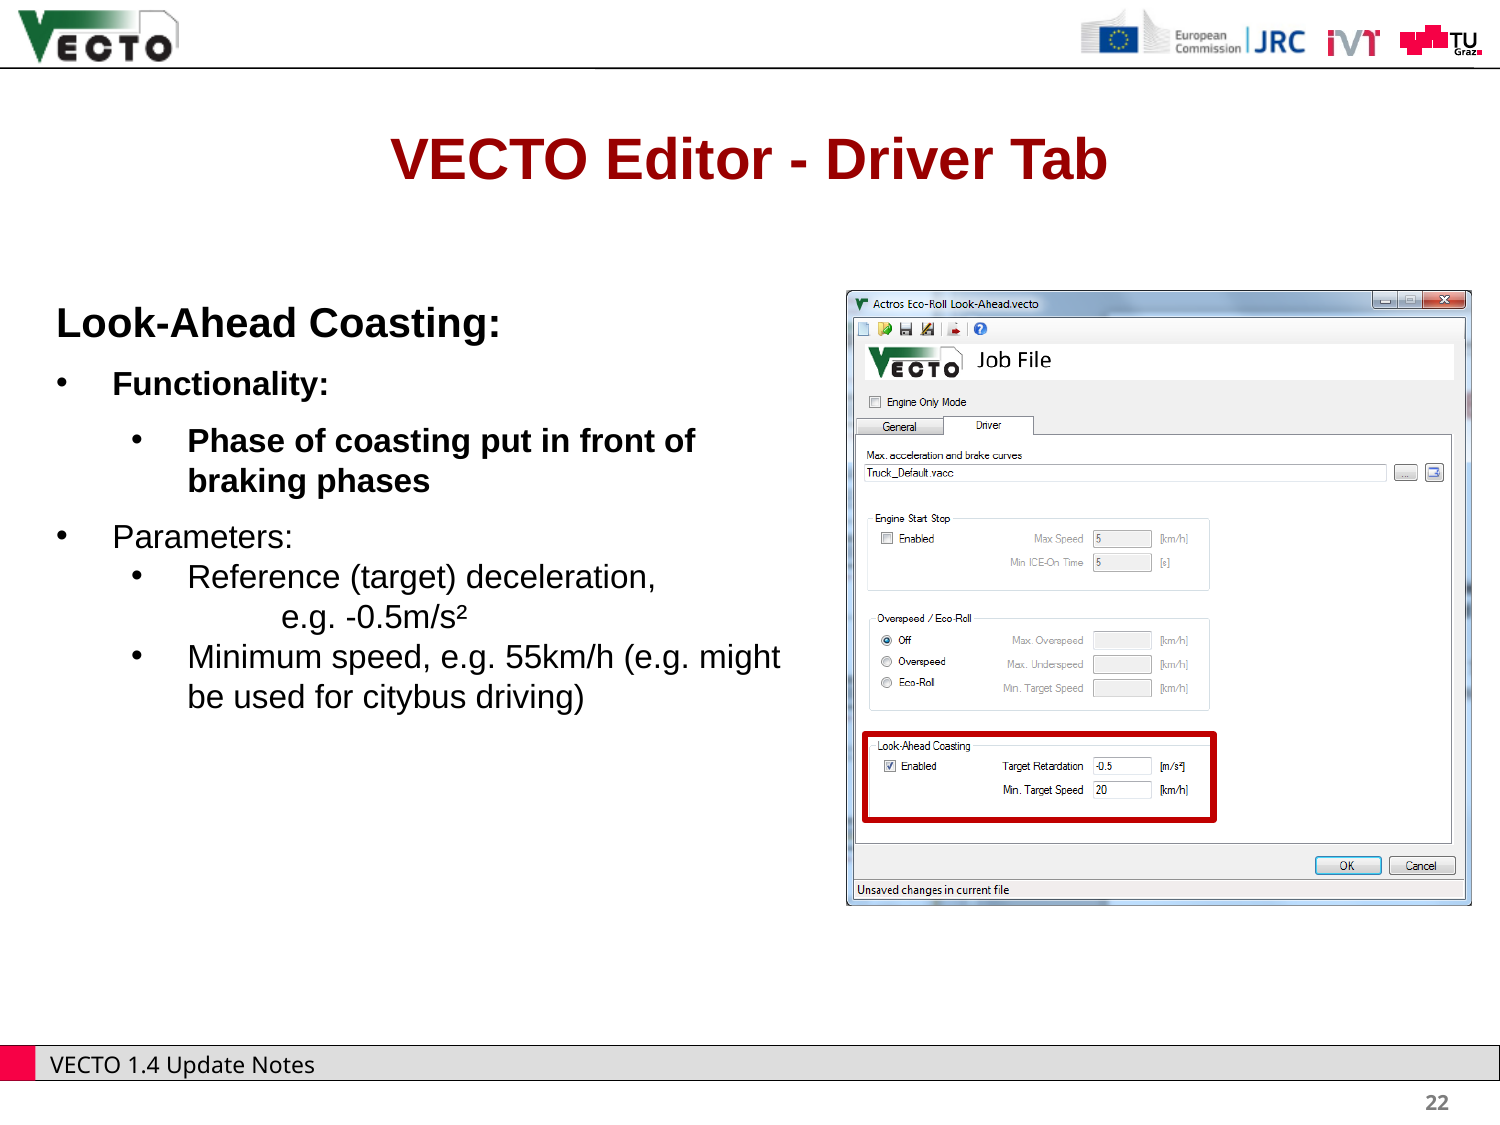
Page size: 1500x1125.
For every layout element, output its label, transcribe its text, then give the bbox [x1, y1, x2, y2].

picture [17, 9, 179, 65]
title VECTO Editor - Driver Tab [0, 127, 1500, 185]
picture [1328, 30, 1380, 56]
picture [1080, 7, 1306, 54]
picture [845, 289, 1473, 907]
text_box Look-Ahead Coasting: Functionality: Phase of coasting put in front of braking phases Parameters: Reference (target) deceleration, e.g. -0.5m/s² Minimum speed, e.g. 55km/h (e.g. might be used for citybus driving) [41, 288, 821, 723]
